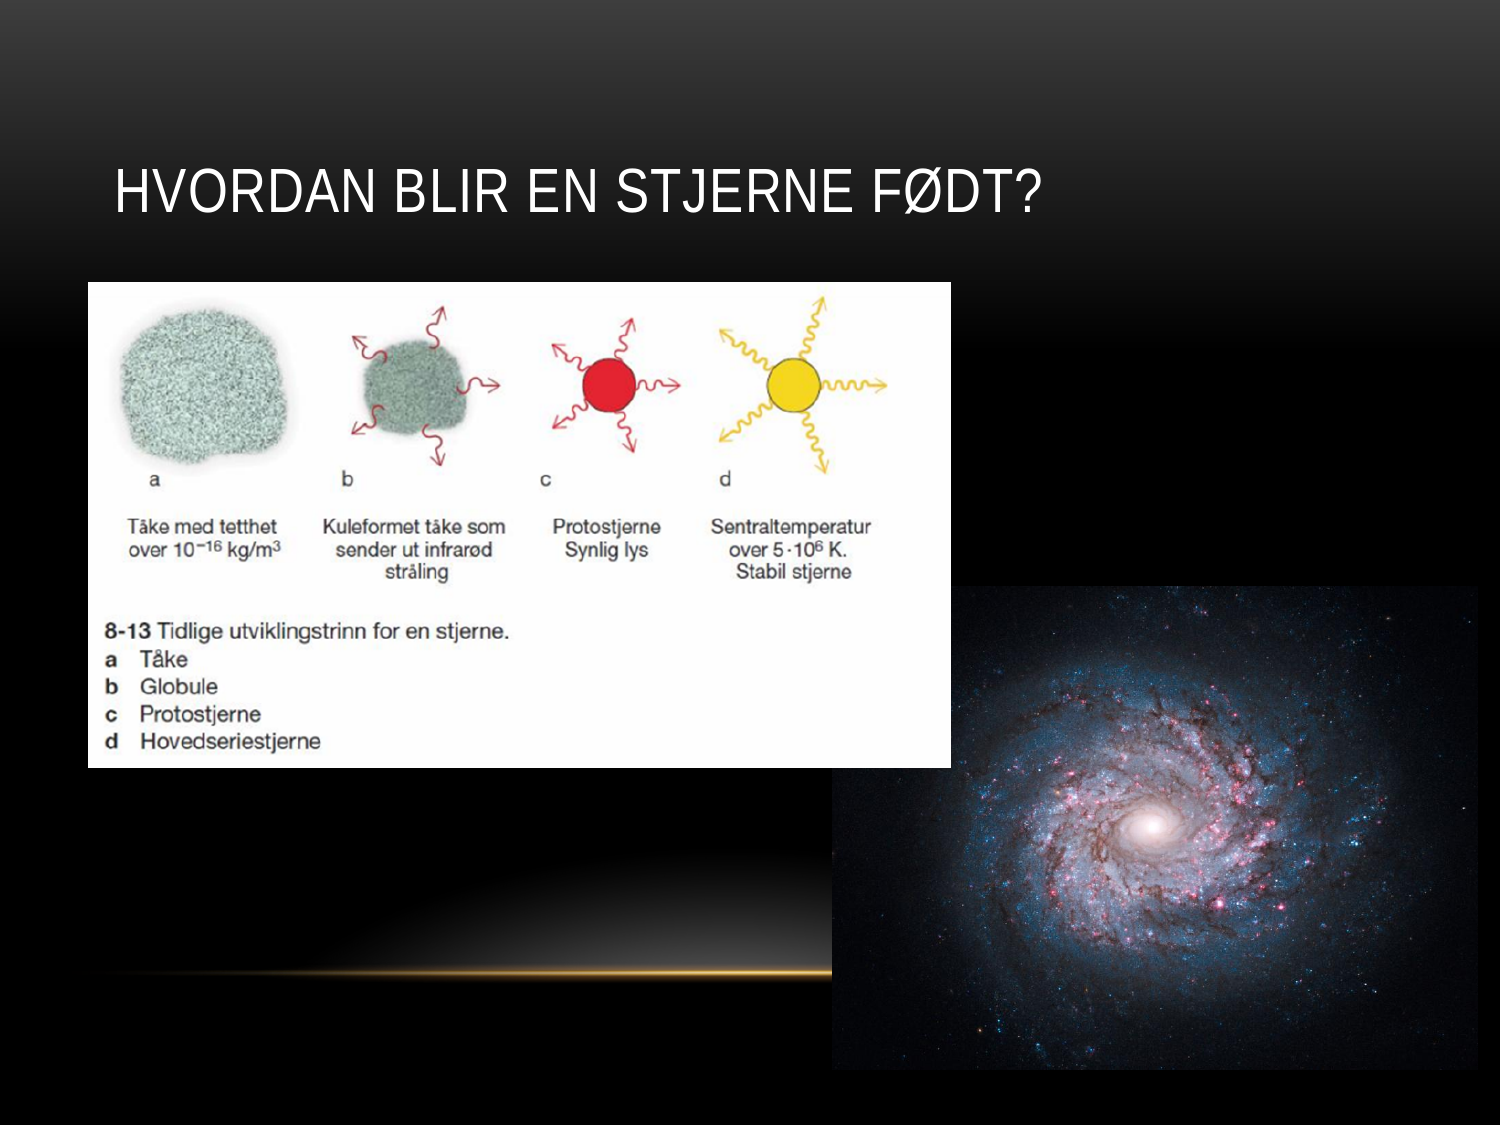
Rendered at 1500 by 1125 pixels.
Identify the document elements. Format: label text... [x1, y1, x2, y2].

picture [0, 0, 1500, 1125]
title Hvordan blir en stjerne født? [99, 45, 1400, 233]
